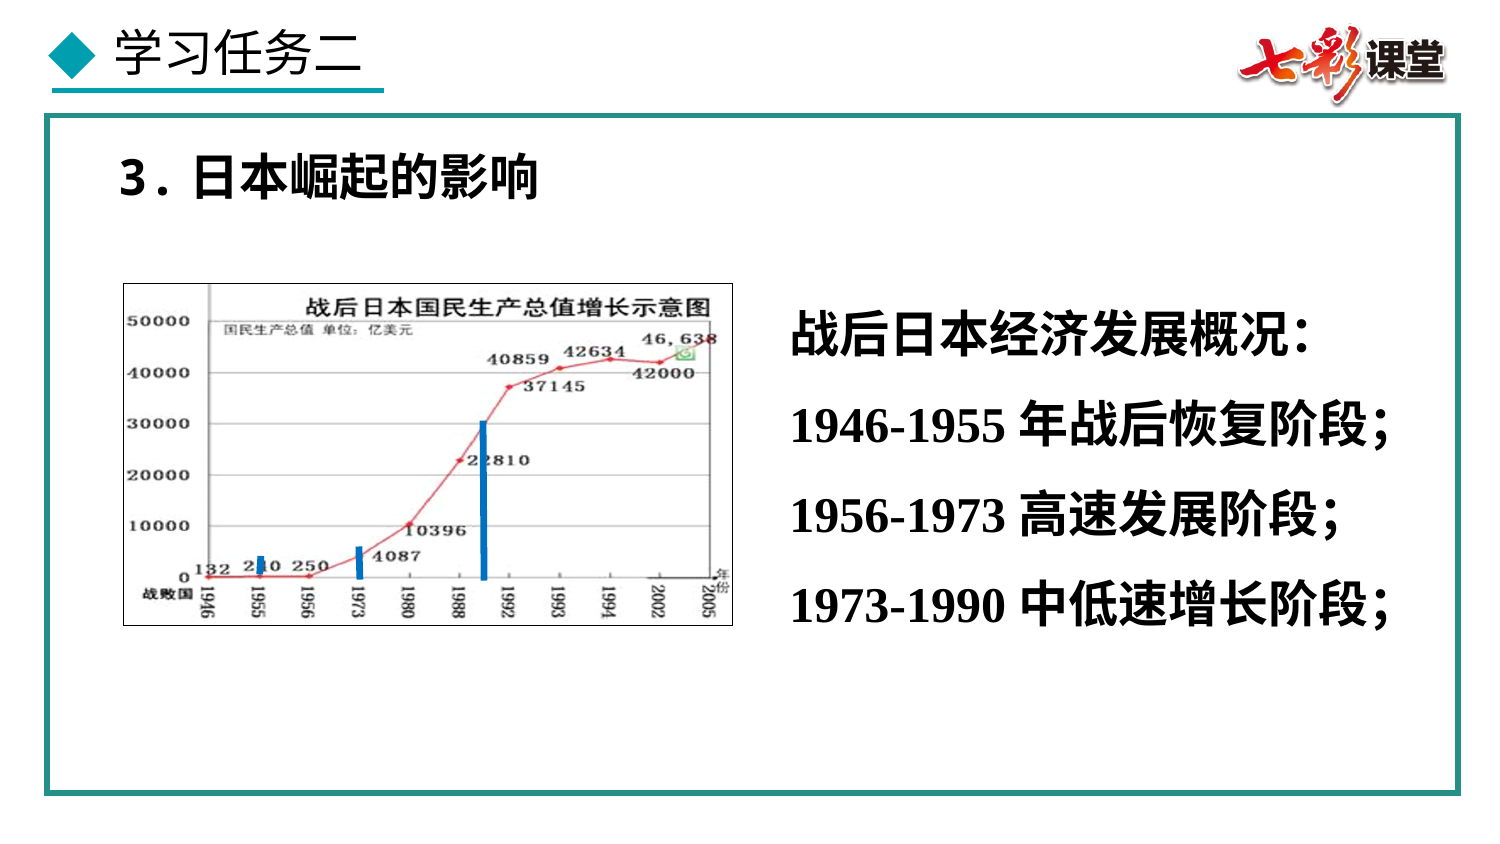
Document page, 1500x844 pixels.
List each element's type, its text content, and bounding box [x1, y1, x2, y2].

text_box [46, 114, 1459, 794]
text_box 3.日本崛起的影响 [102, 138, 555, 214]
text_box 战后日本经济发展概况： 1946-1955年战后恢复阶段；1956-1973高速发展阶段；1973-1990中低速增长阶段； [774, 265, 1418, 640]
picture [1234, 20, 1451, 108]
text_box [123, 282, 733, 627]
